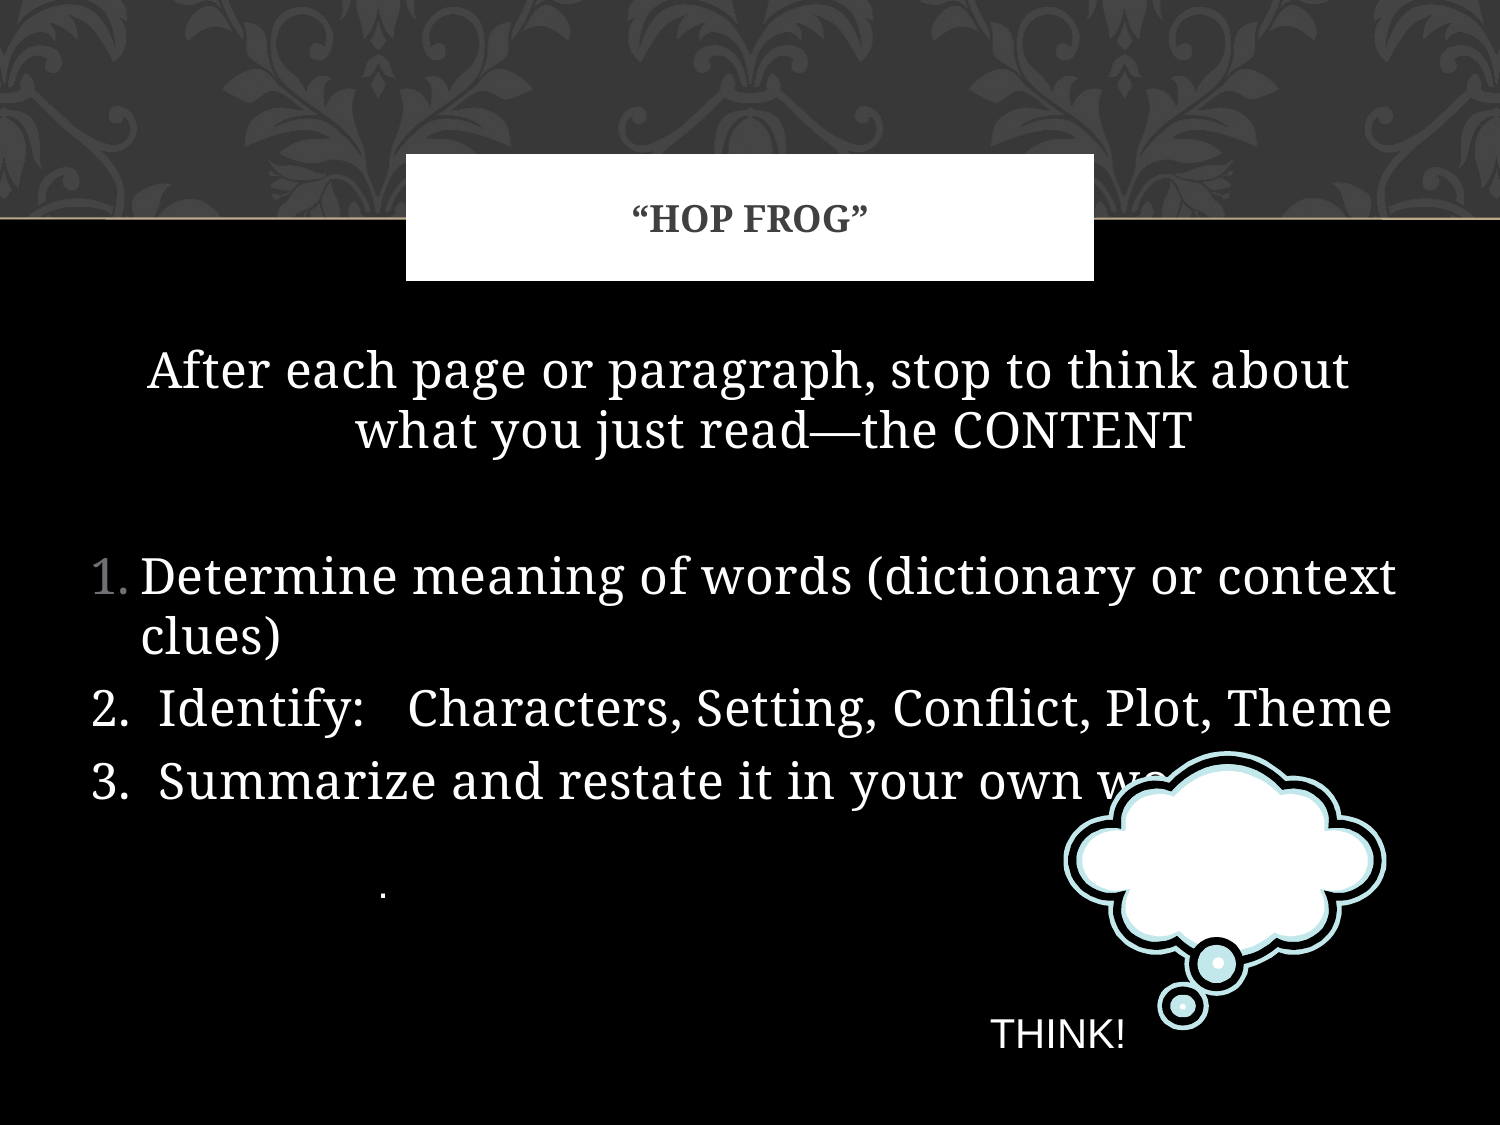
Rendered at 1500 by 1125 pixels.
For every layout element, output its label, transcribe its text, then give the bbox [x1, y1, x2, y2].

picture [1062, 749, 1388, 1032]
title “HOP FROG” [406, 154, 1094, 281]
list After each page or paragraph, stop to think about what you just read—the CONTENT Determine meaning of words (dictionary or context clues) 2. Identify: Characters, Setting, Conflict, Plot, Theme 3. Summarize and restate it in your own words. [75, 331, 1425, 1000]
text_box . [362, 849, 404, 915]
text_box THINK! [975, 999, 1142, 1065]
